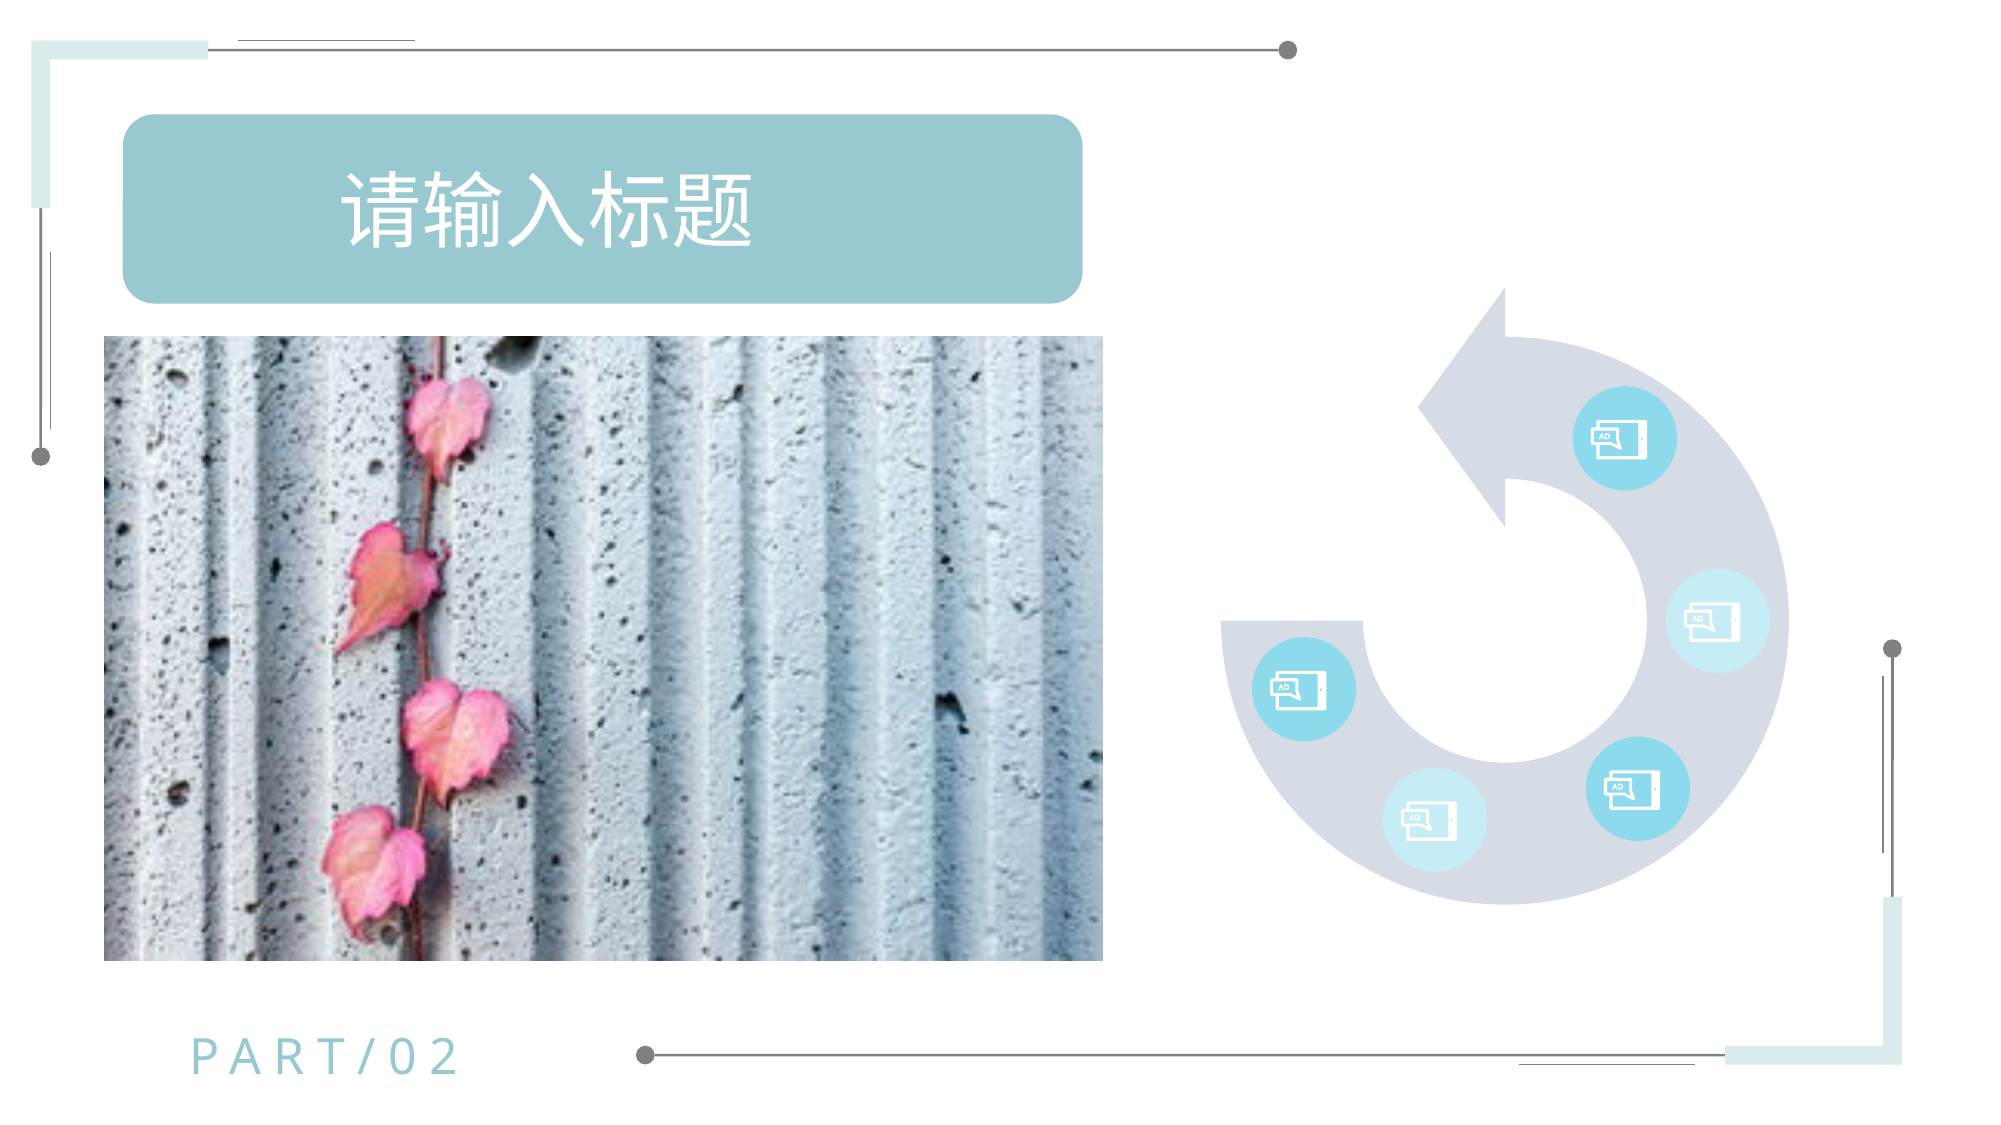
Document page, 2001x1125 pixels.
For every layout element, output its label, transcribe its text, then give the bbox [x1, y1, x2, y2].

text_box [635, 639, 1902, 1065]
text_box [1221, 287, 1789, 905]
picture [104, 336, 1103, 961]
text_box PART/02 [40, 985, 607, 1125]
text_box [31, 40, 1298, 466]
